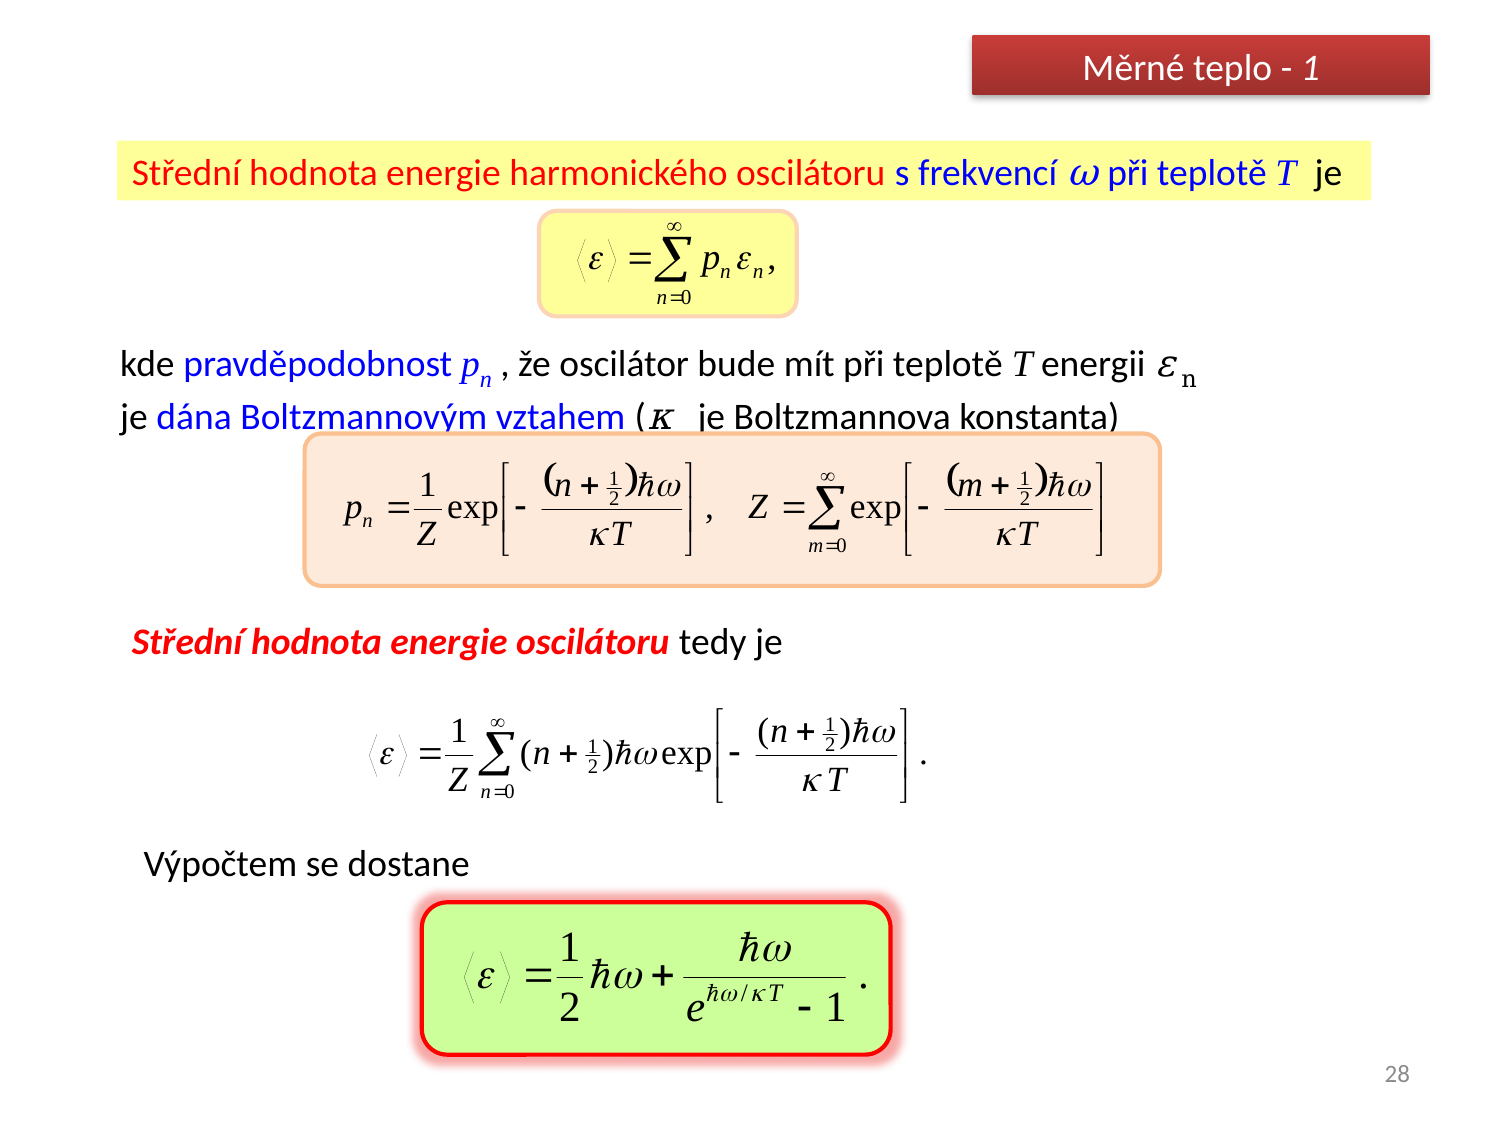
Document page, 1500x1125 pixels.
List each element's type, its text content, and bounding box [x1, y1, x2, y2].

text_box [116, 140, 1372, 317]
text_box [105, 327, 1302, 587]
text_box Měrné teplo - 1 [972, 35, 1430, 95]
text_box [116, 609, 1313, 1055]
slide_number 28 [1074, 1042, 1425, 1103]
